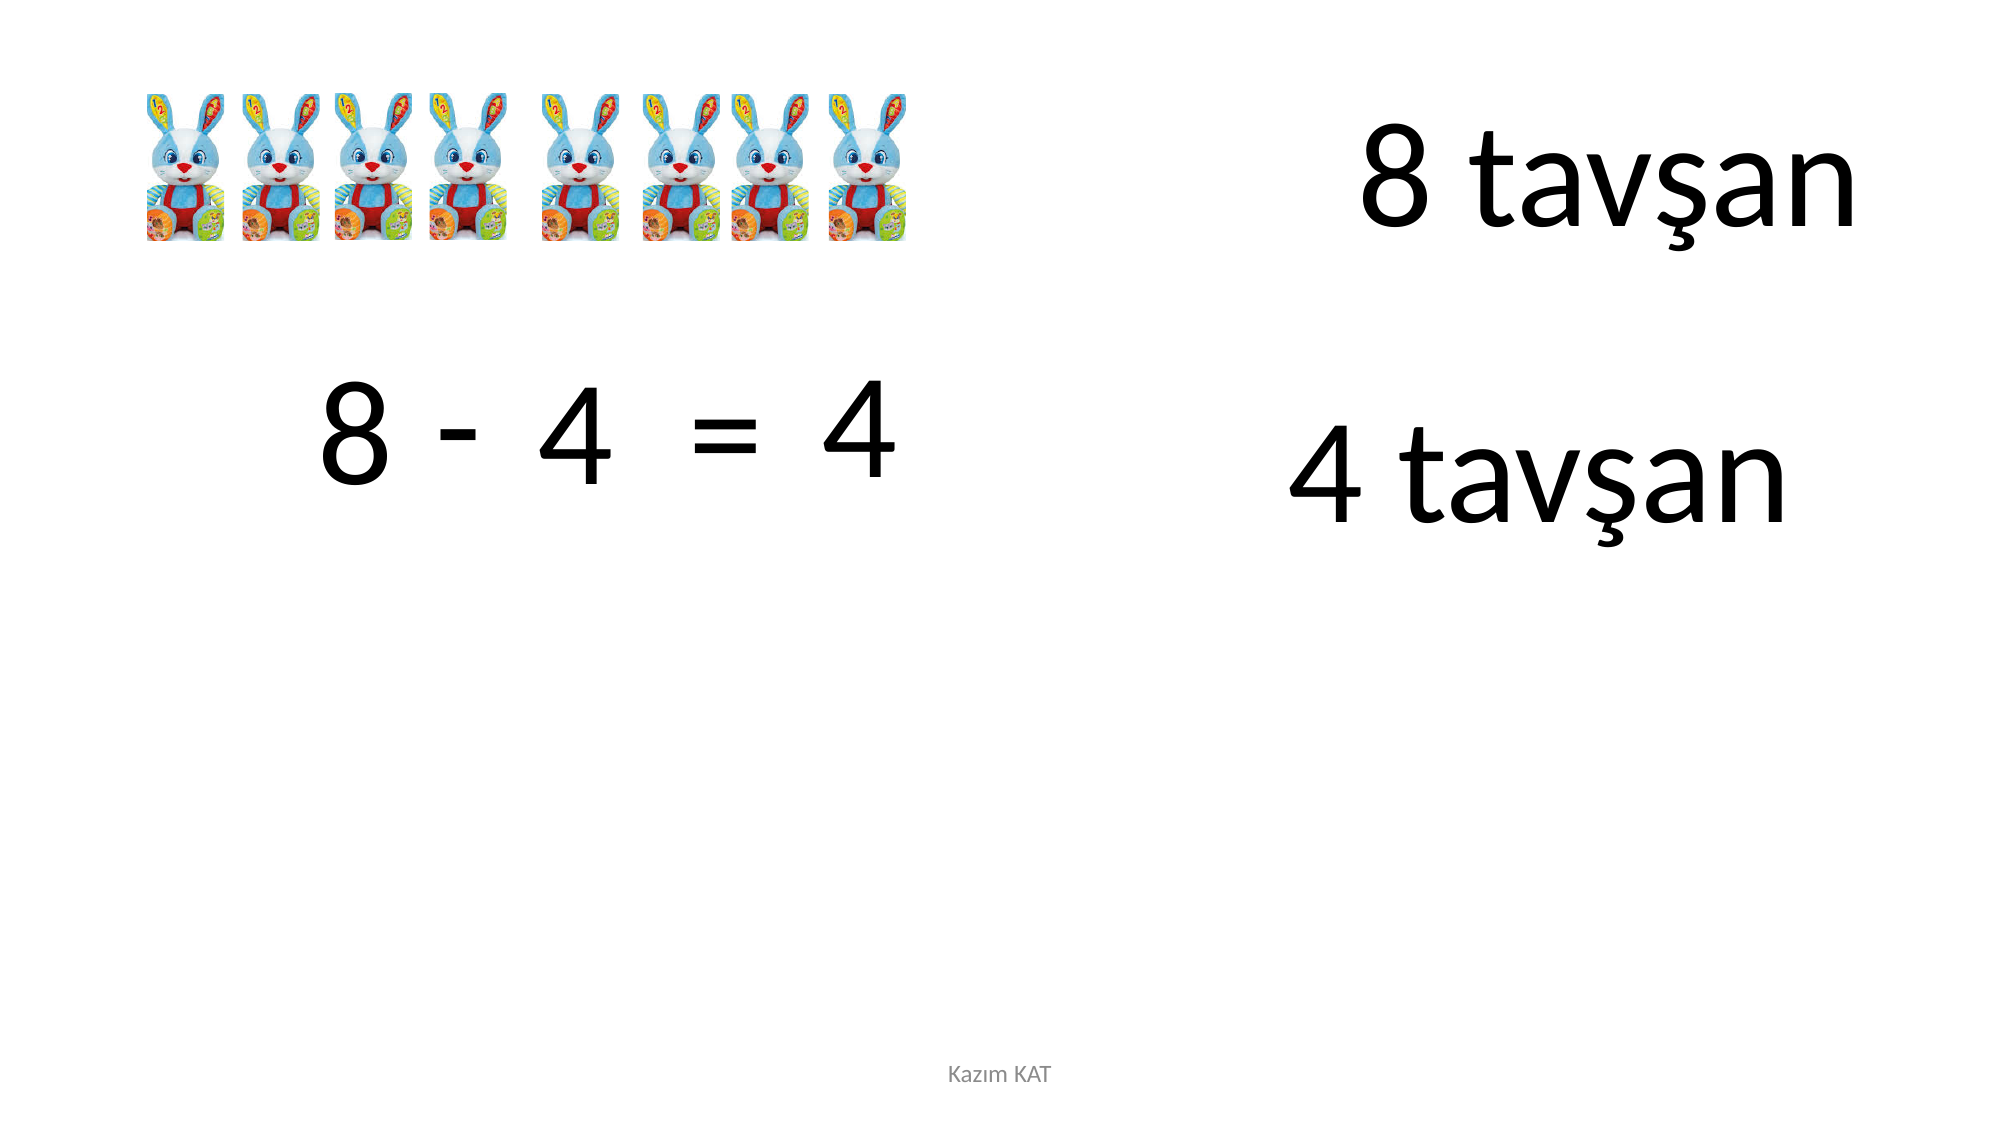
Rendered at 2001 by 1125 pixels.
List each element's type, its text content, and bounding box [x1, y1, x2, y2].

text_box 8 tavşan [1342, 69, 2000, 264]
text_box 4 [806, 319, 901, 515]
text_box - [420, 319, 530, 515]
text_box 4 tavşan [1272, 365, 1930, 561]
text_box = [674, 326, 784, 522]
picture [642, 94, 720, 241]
picture [429, 93, 507, 240]
picture [242, 94, 320, 241]
footer Kazım KAT [662, 1042, 1338, 1103]
picture [542, 94, 620, 241]
picture [731, 94, 809, 241]
text_box 8 [302, 326, 462, 522]
picture [828, 94, 906, 241]
text_box 4 [522, 326, 674, 522]
picture [334, 93, 413, 240]
picture [147, 94, 225, 241]
